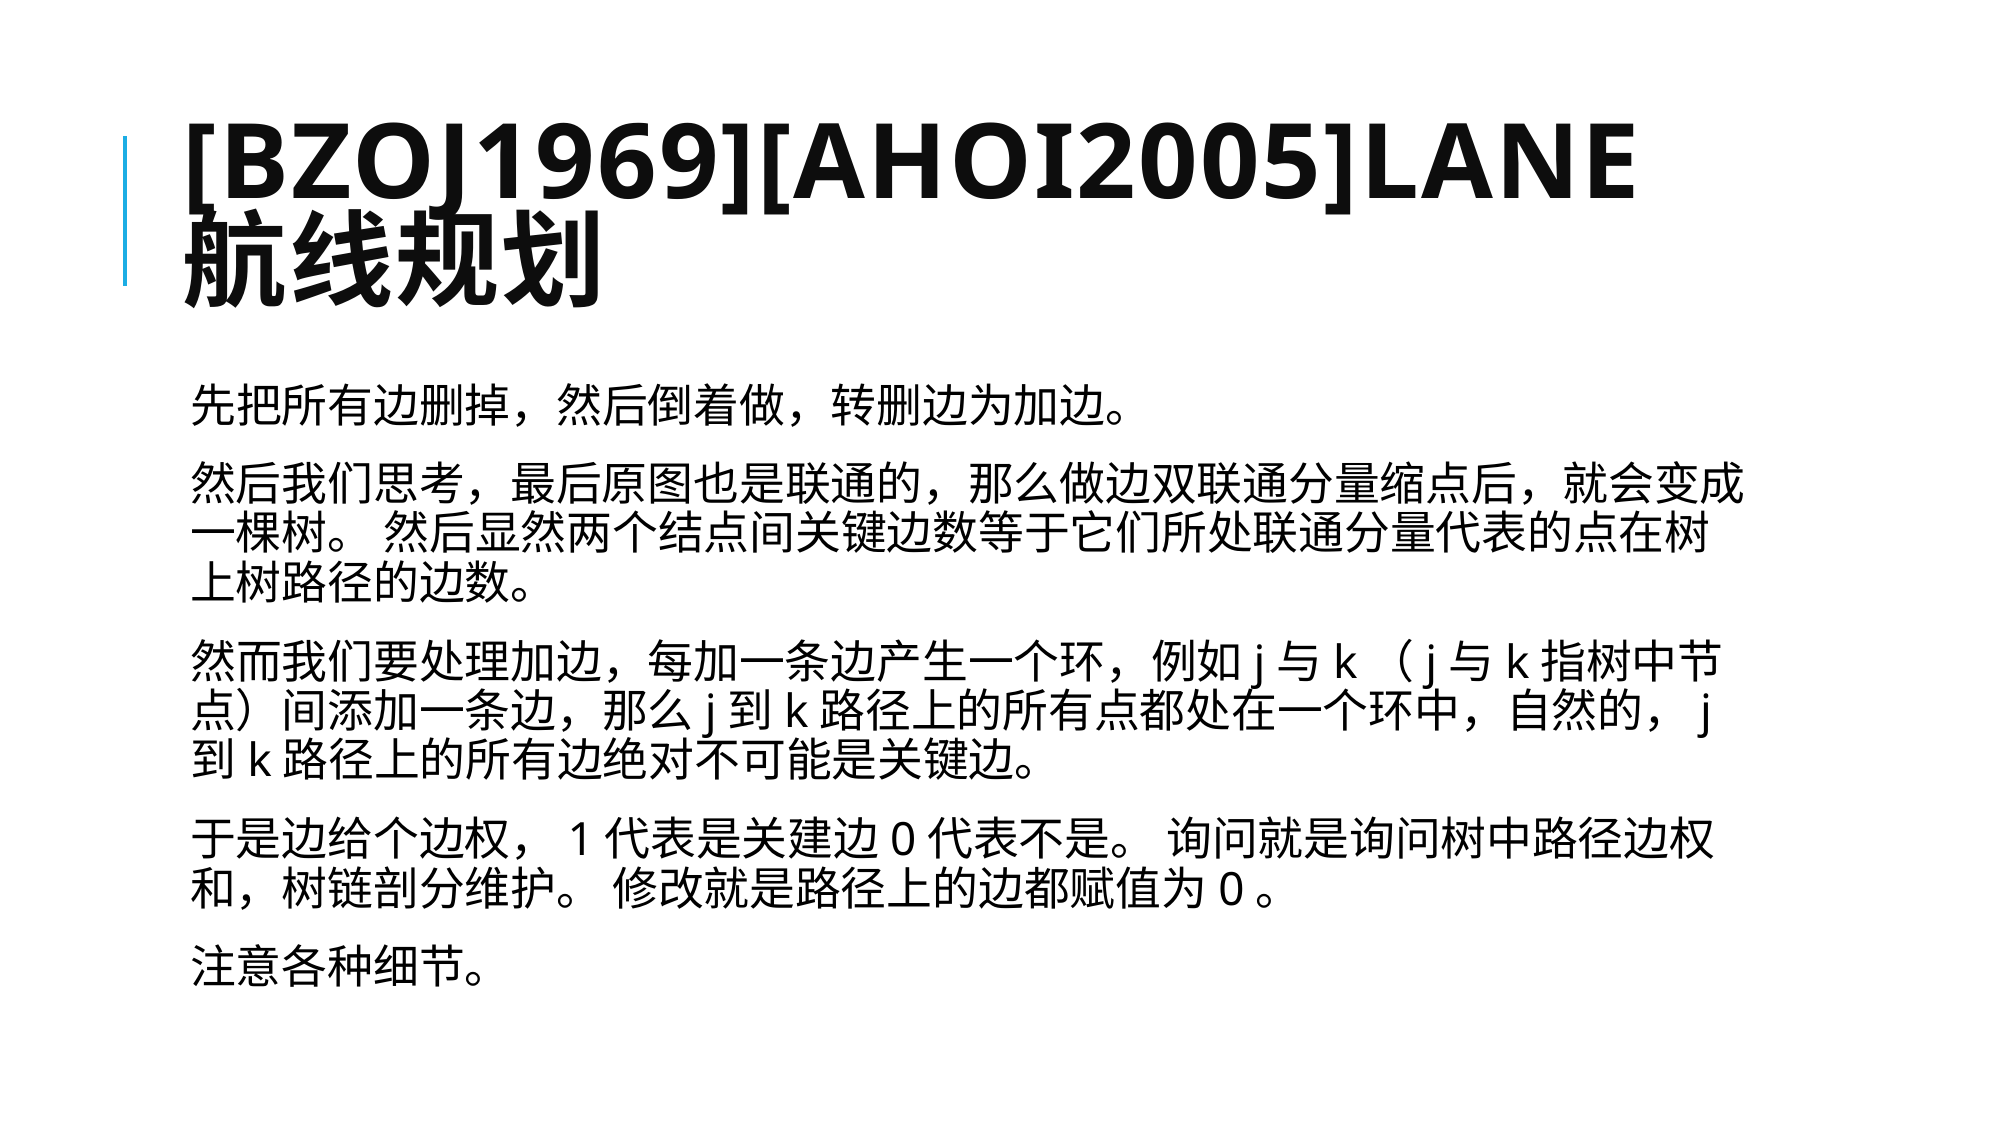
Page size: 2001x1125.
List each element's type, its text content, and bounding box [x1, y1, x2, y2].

list 先把所有边删掉，然后倒着做，转删边为加边。 然后我们思考，最后原图也是联通的，那么做边双联通分量缩点后，就会变成一棵树。 然后显然两个结点间关键边数等于它们所处联通分量代表的点在树上树路径的边数。 然而我们要处理加边，每加一条边产生一个环，例如j与k（j与k指树中节点）间添加一条边，那么j到k路径上的所有点都处在一个环中，自然的，j到k路径上的所有边绝对不可能是关键边。 于是边给个边权，1代表是关建边0代表不是。 询问就是询问树中路径边权和，树链剖分维护。 修改就是路径上的边都赋值为0。 注意各种细节。 [168, 375, 1763, 1035]
title [bzoj1969][AHOI2005]LANE 航线规划 [168, 96, 1763, 342]
